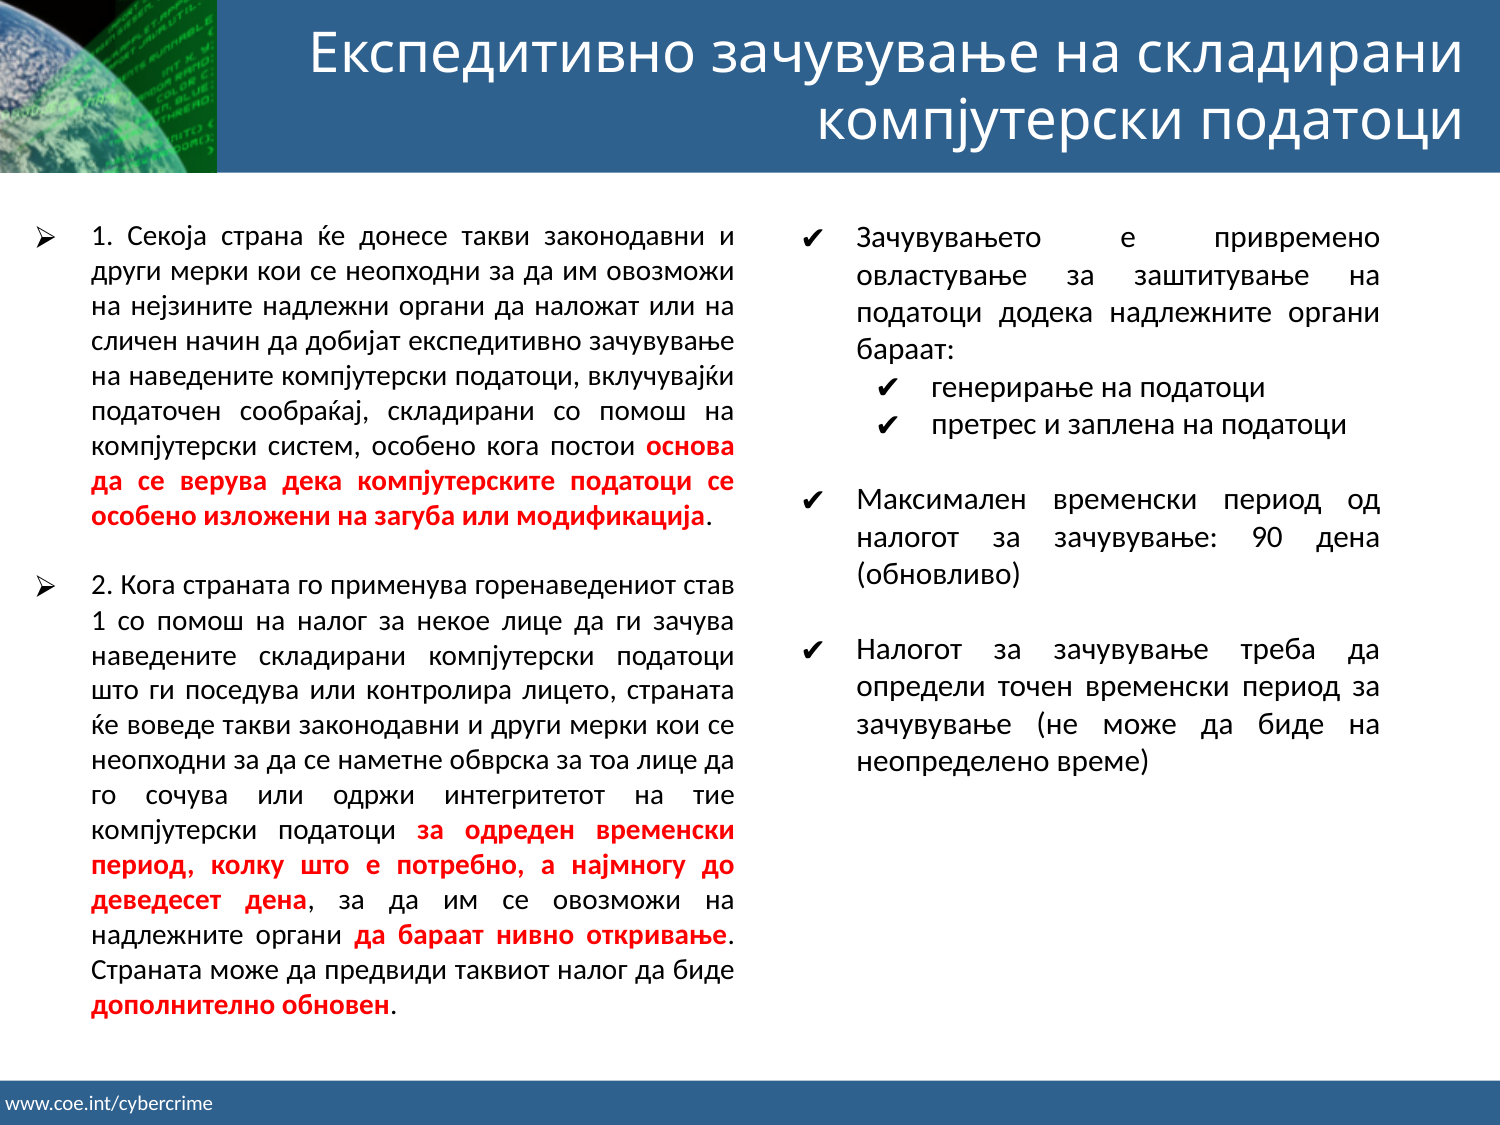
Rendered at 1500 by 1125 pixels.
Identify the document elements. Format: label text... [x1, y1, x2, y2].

text_box Зачувувањето е привремено овластување за заштитување на податоци додека надлежните органи бараат: генерирање на податоци претрес и заплена на податоци Максимален временски период од налогот за зачувување: 90 дена (обновливо) Налогот за зачувување треба да определи точен временски период за зачувување (не може да биде на неопределено време) [785, 208, 1397, 786]
picture [0, 0, 217, 173]
text_box 1. Секоја страна ќе донесе такви законодавни и други мерки кои се неопходни за да им овозможи на нејзините надлежни органи да наложат или на сличен начин да добијат експедитивно зачувување на наведените компјутерски податоци, вклучувајќи податочен сообраќај, складирани со помош на компјутерски систем, особено кога постои основа да се верува дека компјутерските податоци се особено изложени на загуба или модификација. 2. Кога страната го применува горенаведениот став 1 со помош на налог за некое лице да ги зачува наведените складирани компјутерски податоци што ги поседува или контролира лицето, страната ќе воведе такви законодавни и други мерки кои се неопходни за да се наметне обврска за тоа лице да го сочува или одржи интегритетот на тие компјутерски податоци за одреден временски период, колку што е потребно, а најмногу до деведесет дена, за да им се овозможи на надлежните органи да бараат нивно откривање. Страната може да предвиди таквиот налог да биде дополнително обновен. [19, 208, 750, 1028]
text_box Експедитивно зачувување на складирани компјутерски податоци [227, 8, 1480, 159]
